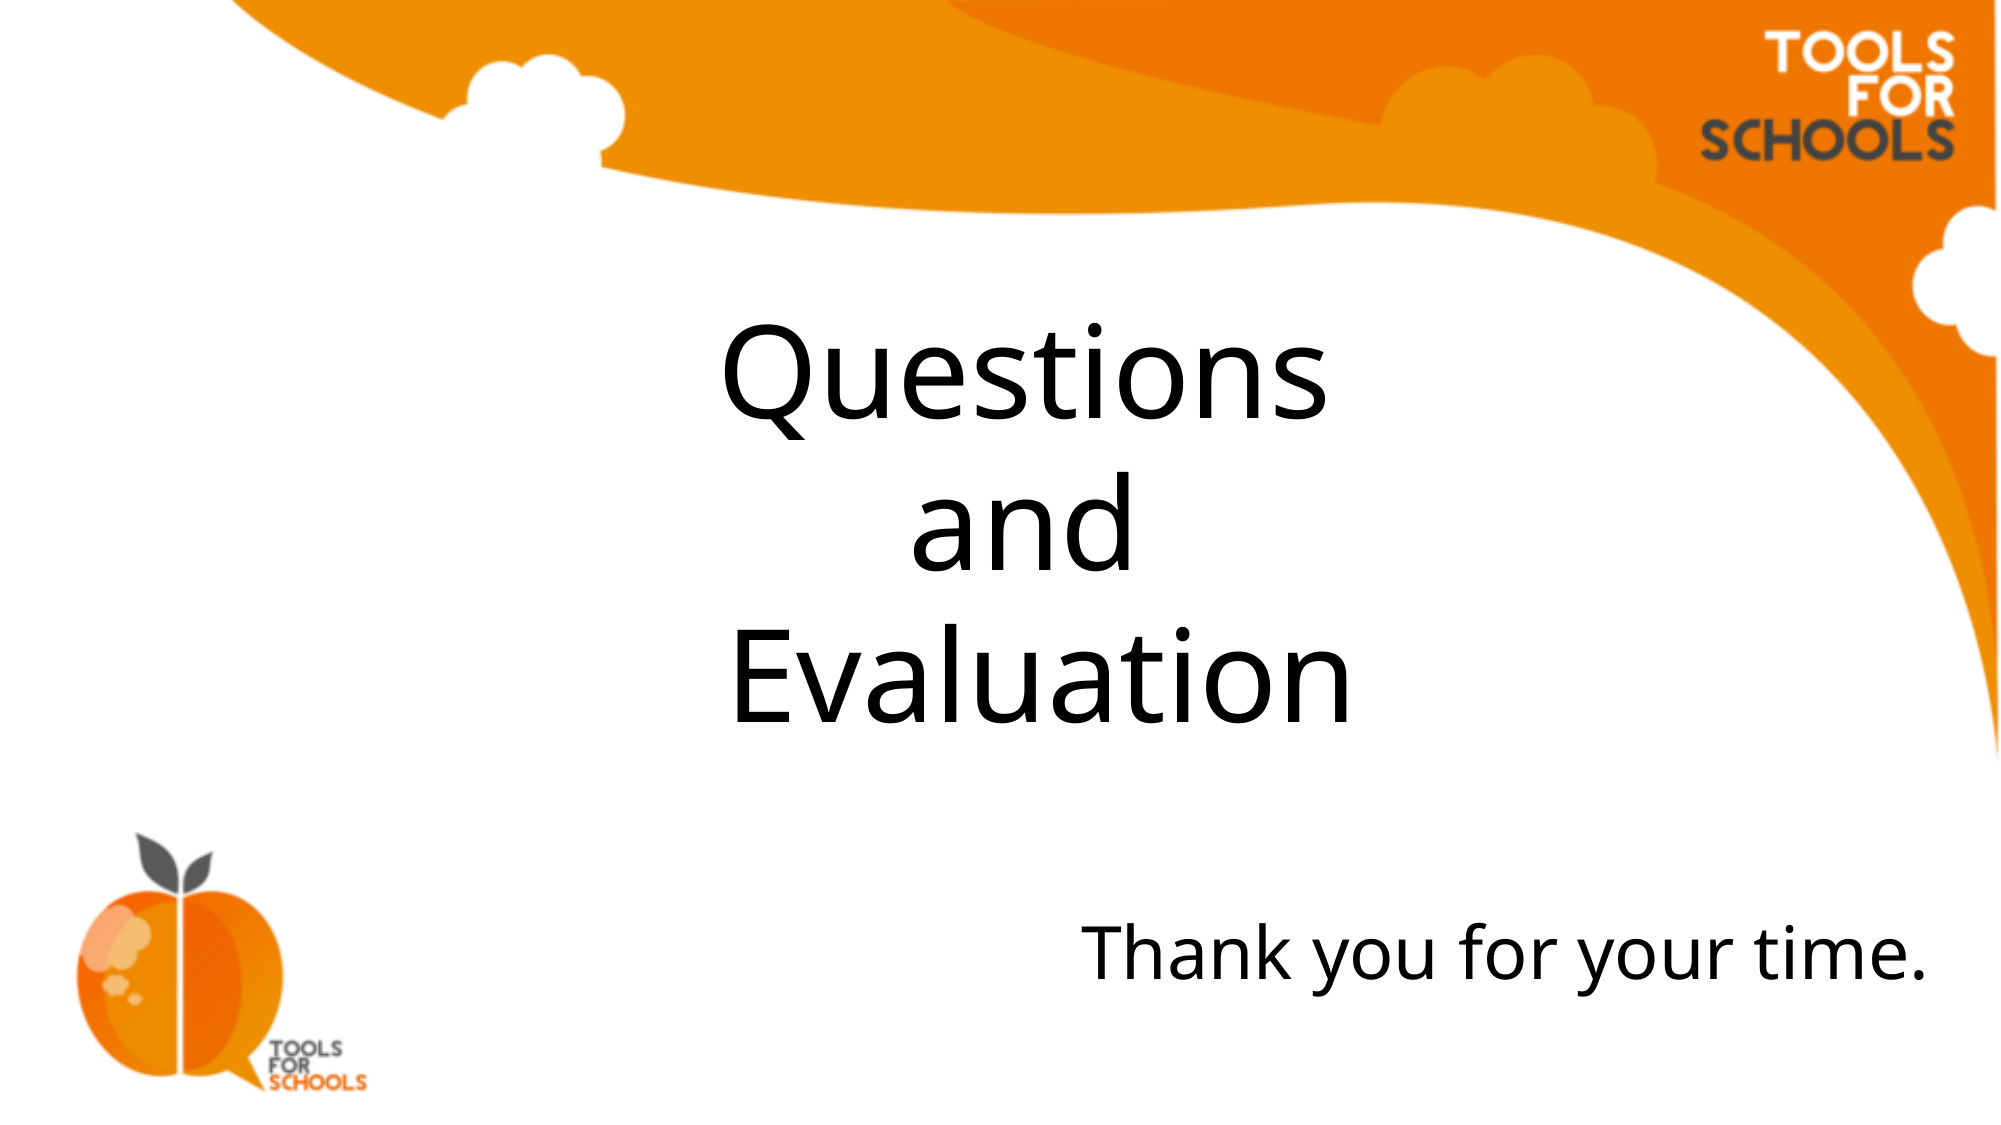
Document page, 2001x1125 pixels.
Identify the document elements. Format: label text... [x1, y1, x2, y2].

picture [0, 0, 2001, 1125]
list Questions and Evaluation Thank you for your time. [137, 299, 1945, 1014]
